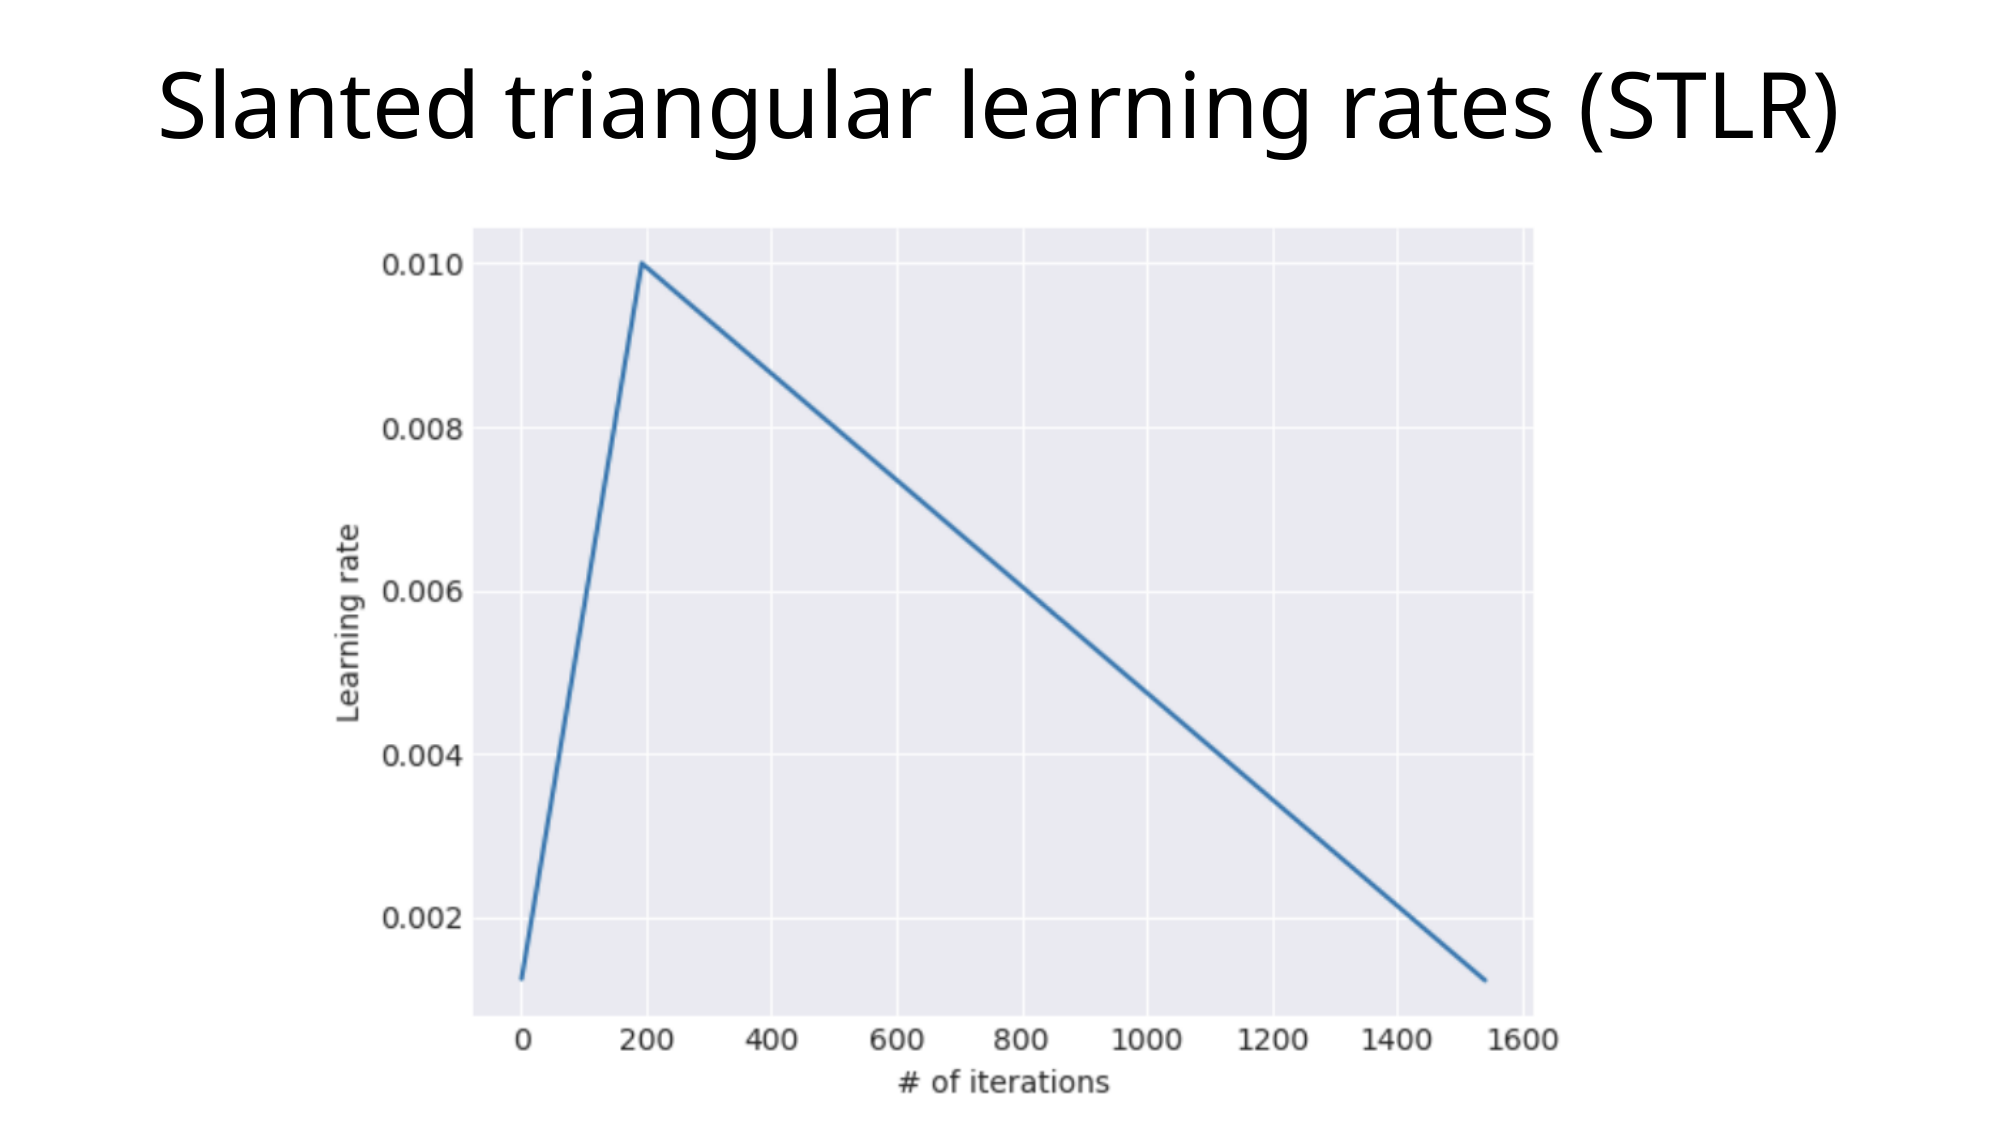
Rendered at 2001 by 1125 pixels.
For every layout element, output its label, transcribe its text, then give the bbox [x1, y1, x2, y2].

title Slanted triangular learning rates (STLR) [137, 0, 1863, 218]
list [287, 213, 1712, 1125]
